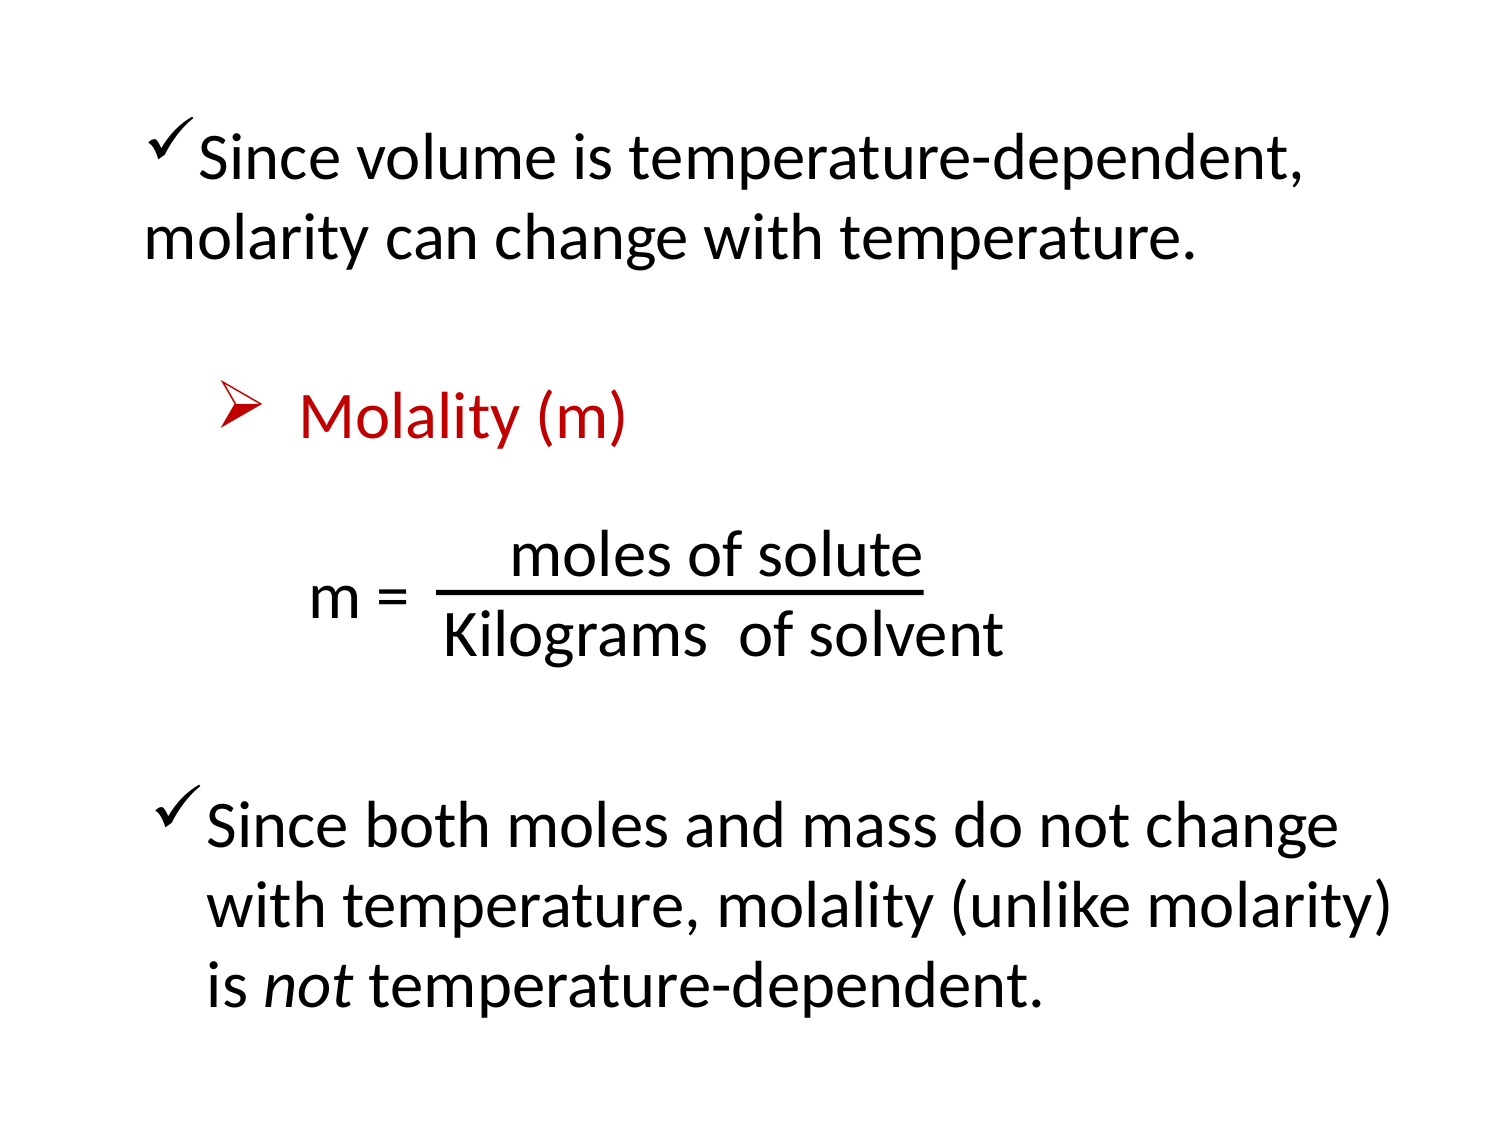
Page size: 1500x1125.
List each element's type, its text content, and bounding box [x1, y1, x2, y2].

text_box Since volume is temperature-dependent, molarity can change with temperature. [128, 105, 1383, 281]
text_box Since both moles and mass do not change with temperature, molality (unlike molarity) is not temperature-dependent. [135, 773, 1430, 1067]
text_box Molality (m) [140, 364, 739, 700]
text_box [292, 502, 1024, 680]
